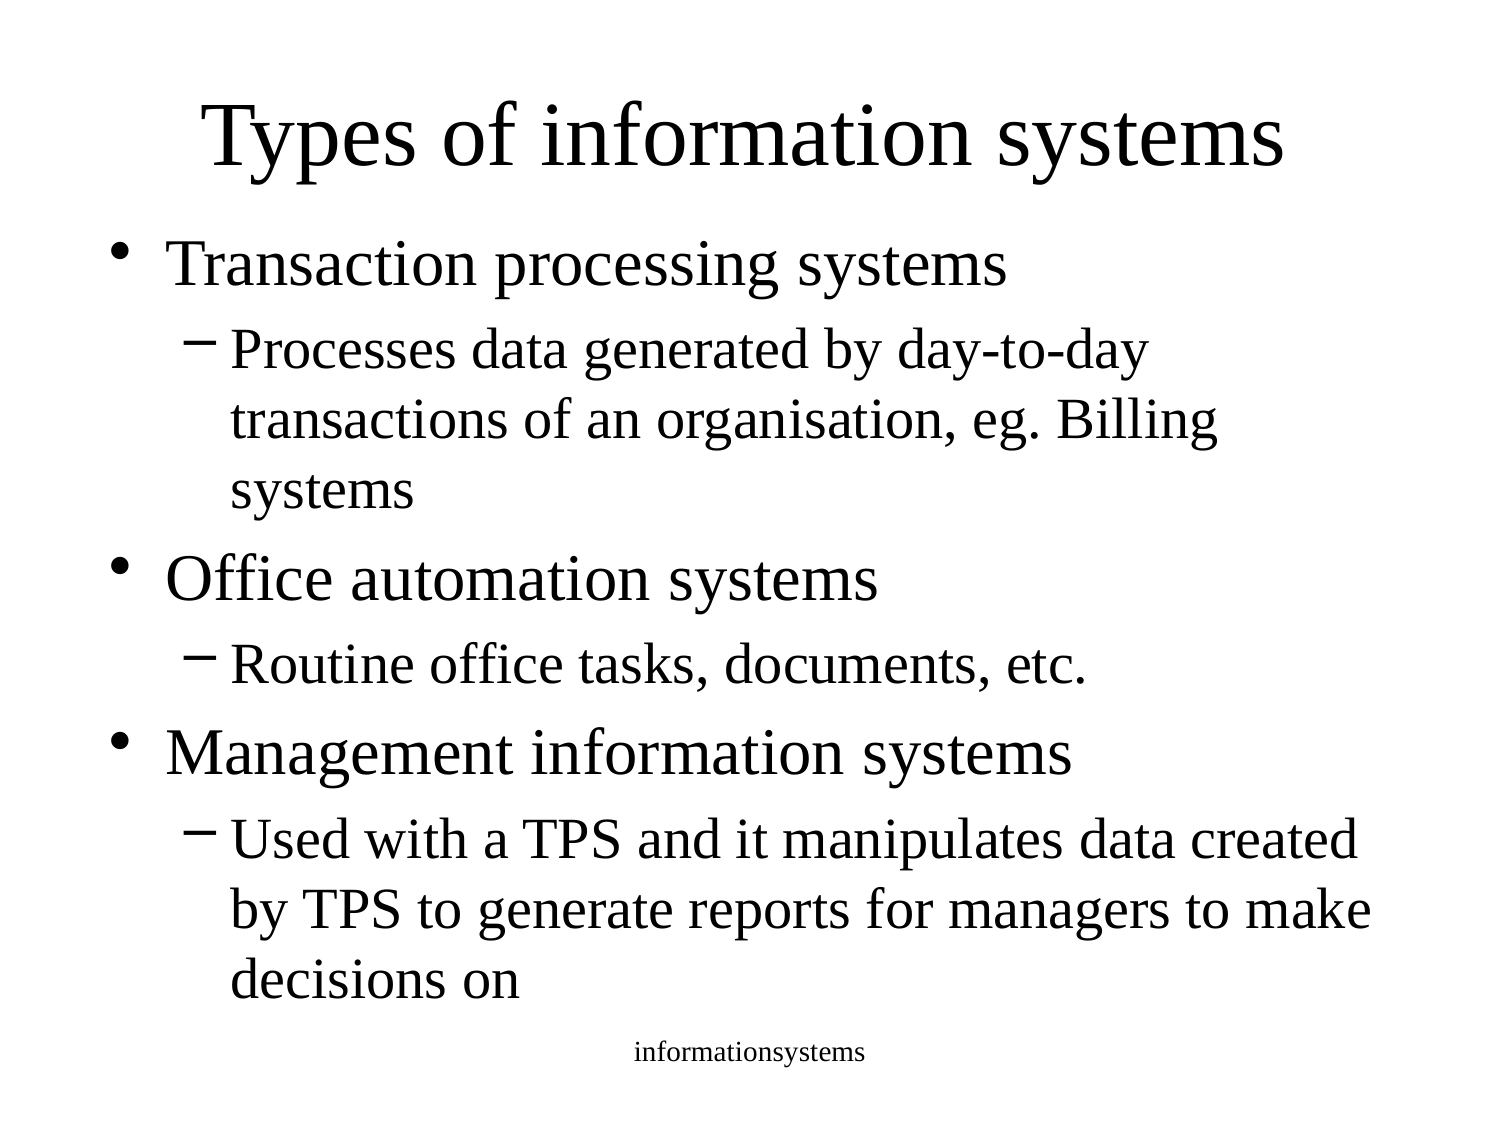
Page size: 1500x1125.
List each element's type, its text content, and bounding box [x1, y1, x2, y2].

footer informationsystems [512, 1032, 988, 1101]
list Transaction processing systems Processes data generated by day-to-day transactions of an organisation, eg. Billing systems Office automation systems Routine office tasks, documents, etc. Management information systems Used with a TPS and it manipulates data created by TPS to generate reports for managers to make decisions on [93, 210, 1430, 1032]
title Types of information systems [81, 46, 1407, 212]
